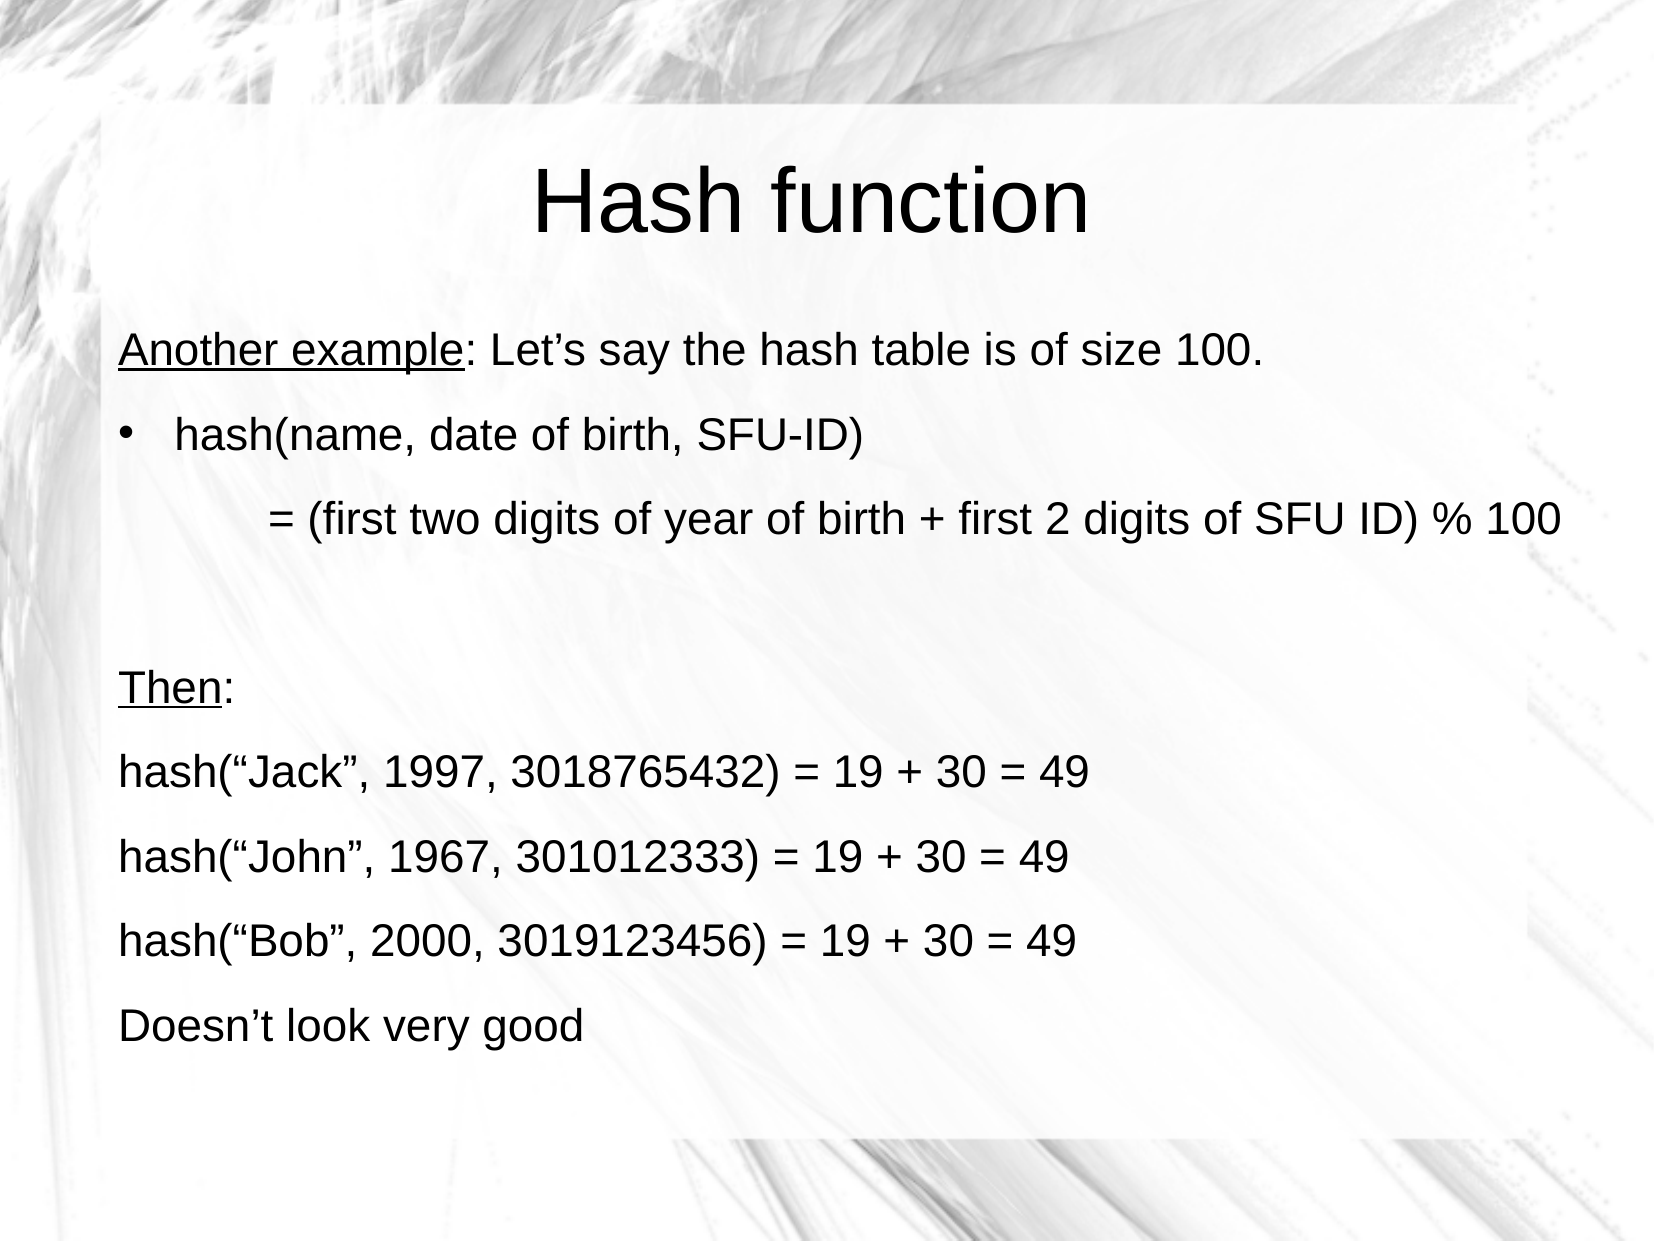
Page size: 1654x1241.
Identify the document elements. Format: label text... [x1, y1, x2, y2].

list Another example: Let’s say the hash table is of size 100. hash(name, date of birth, SFU-ID) = (first two digits of year of birth + first 2 digits of SFU ID) % 100 Then: hash(“Jack”, 1997, 3018765432) = 19 + 30 = 49 hash(“John”, 1967, 301012333) = 19 + 30 = 49 hash(“Bob”, 2000, 3019123456) = 19 + 30 = 49 Doesn’t look very good [118, 319, 1571, 1102]
title Hash function [118, 112, 1506, 281]
picture [0, 0, 1654, 1241]
